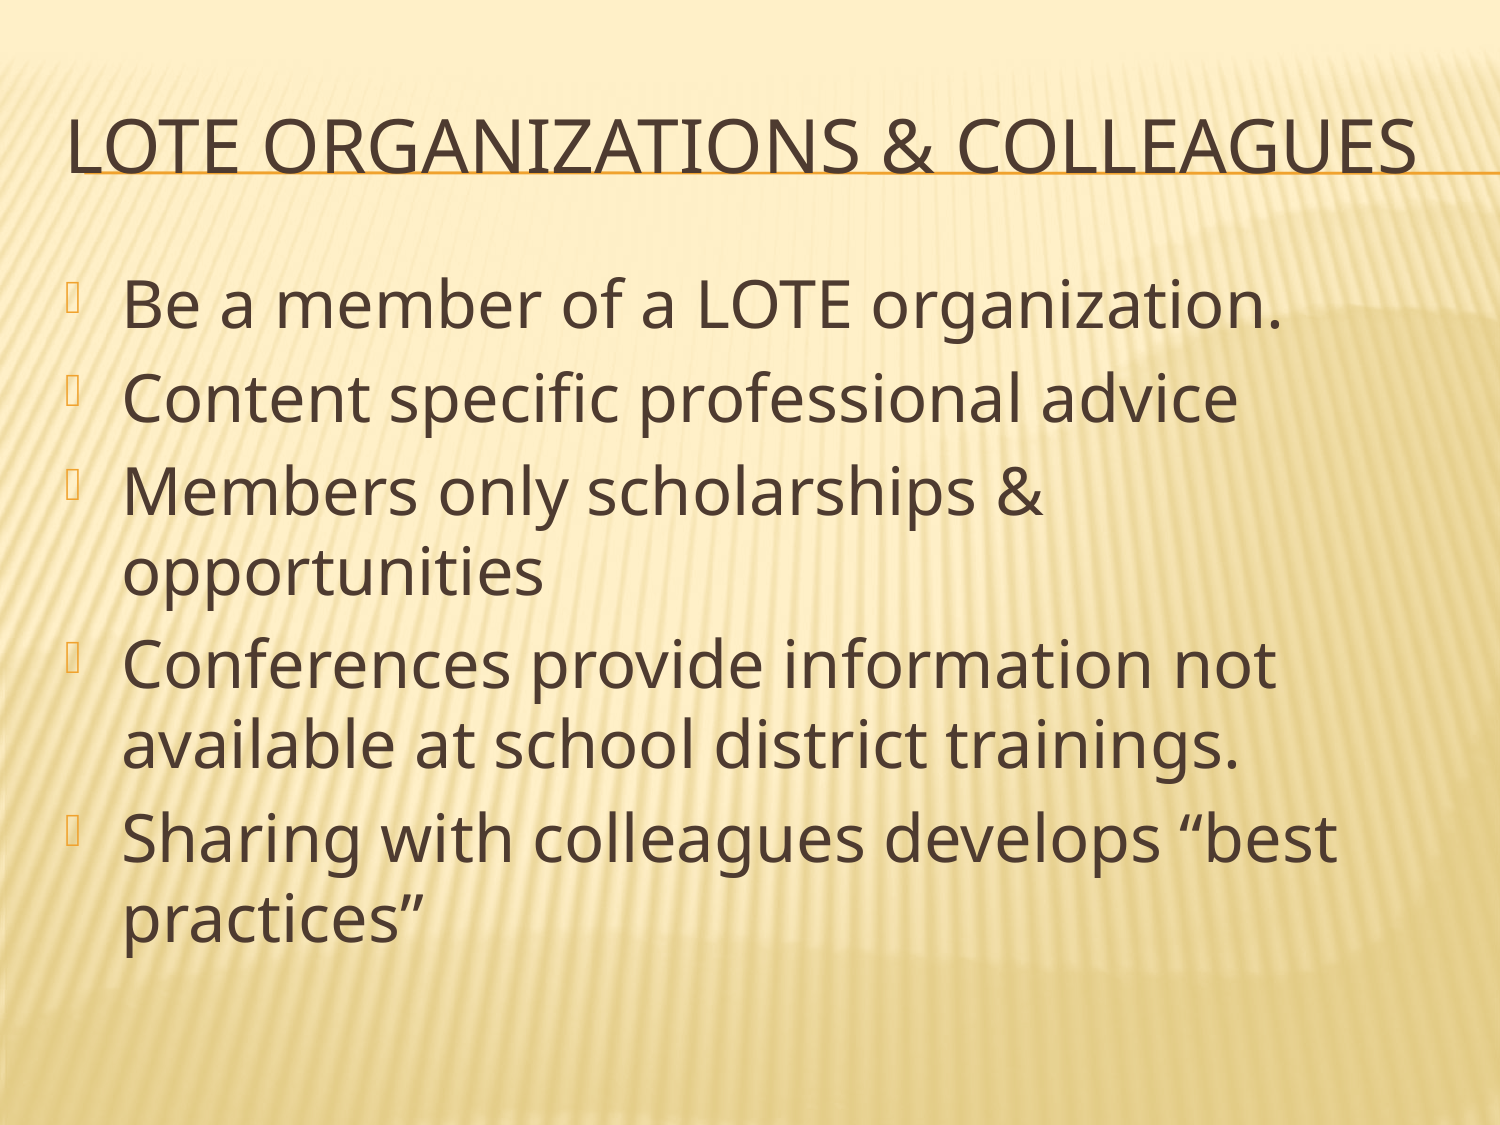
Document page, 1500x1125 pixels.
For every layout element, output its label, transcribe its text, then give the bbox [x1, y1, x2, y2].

title LOTE Organizations & Colleagues [50, 75, 1475, 213]
list Be a member of a LOTE organization. Content specific professional advice Members only scholarships & opportunities Conferences provide information not available at school district trainings. Sharing with colleagues develops “best practices” [50, 254, 1475, 998]
